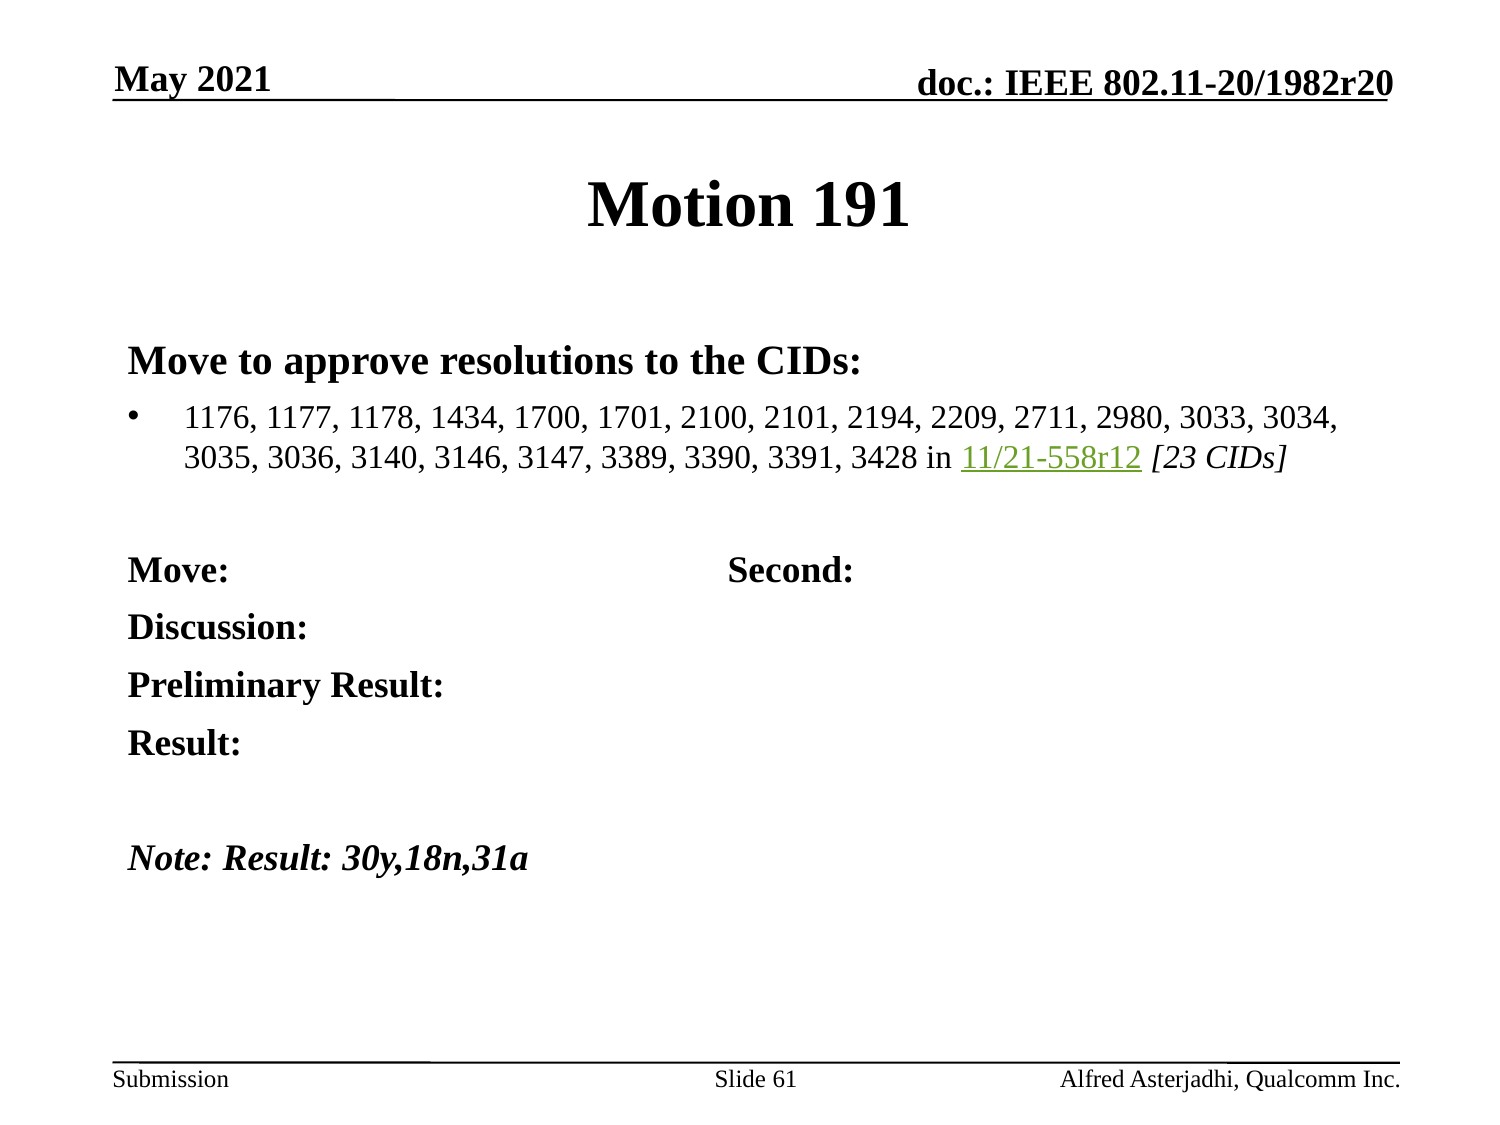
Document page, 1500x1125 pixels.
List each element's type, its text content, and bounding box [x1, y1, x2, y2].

list Move to approve resolutions to the CIDs: 1176, 1177, 1178, 1434, 1700, 1701, 2100, 2101, 2194, 2209, 2711, 2980, 3033, 3034, 3035, 3036, 3140, 3146, 3147, 3389, 3390, 3391, 3428 in 11/21-558r12 [23 CIDs] Move: Second: Discussion: Preliminary Result: Result: Note: Result: 30y,18n,31a [112, 324, 1388, 1000]
slide_number Slide 61 [712, 1061, 800, 1123]
footer Alfred Asterjadhi, Qualcomm Inc. [878, 1061, 1402, 1093]
title Motion 191 [112, 112, 1388, 288]
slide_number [114, 54, 423, 100]
